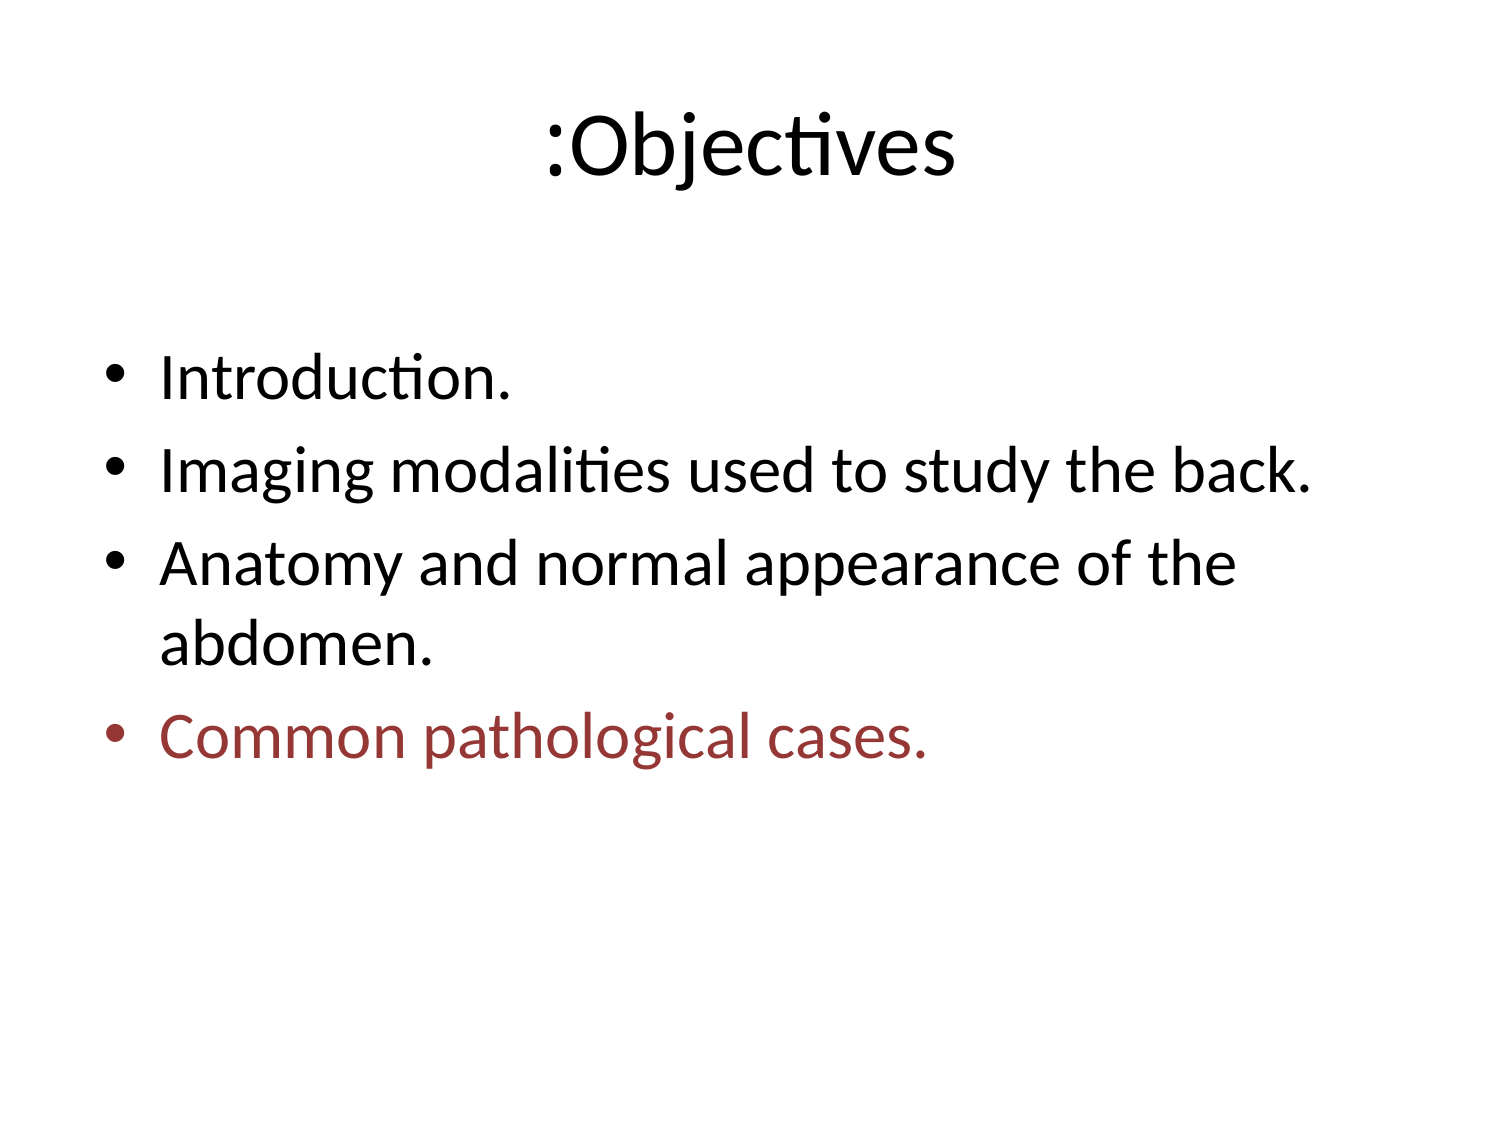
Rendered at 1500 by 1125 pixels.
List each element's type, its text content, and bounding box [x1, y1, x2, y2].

title Objectives: [75, 45, 1425, 233]
list Introduction. Imaging modalities used to study the back. Anatomy and normal appearance of the abdomen. Common pathological cases. [88, 324, 1436, 1000]
